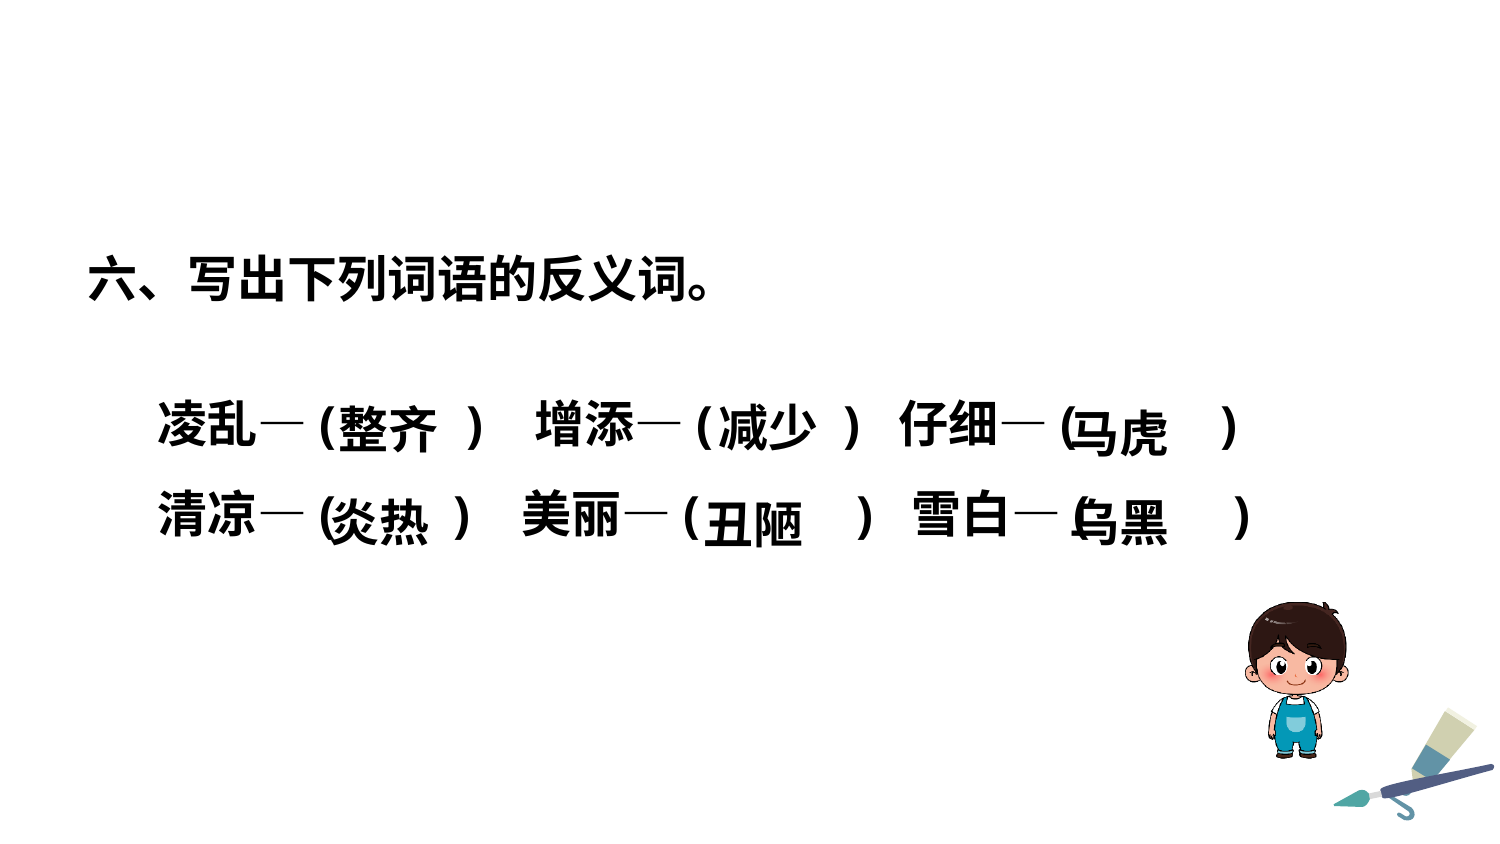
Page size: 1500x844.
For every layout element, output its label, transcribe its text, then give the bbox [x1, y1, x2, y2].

text_box 丑陋 [689, 455, 819, 561]
text_box 凌乱—( ) 增添—( ) 仔细—( ) 清凉—( ) 美丽—( ) 雪白—( ) [142, 355, 1500, 550]
text_box 炎热 [314, 453, 445, 559]
text_box 乌黑 [1054, 453, 1185, 559]
picture [1220, 602, 1363, 844]
text_box 减少 [703, 359, 834, 465]
text_box 六、写出下列词语的反义词。 [72, 210, 730, 316]
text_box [1363, 708, 1481, 844]
text_box 整齐 [323, 361, 454, 467]
text_box 马虎 [1054, 365, 1185, 453]
